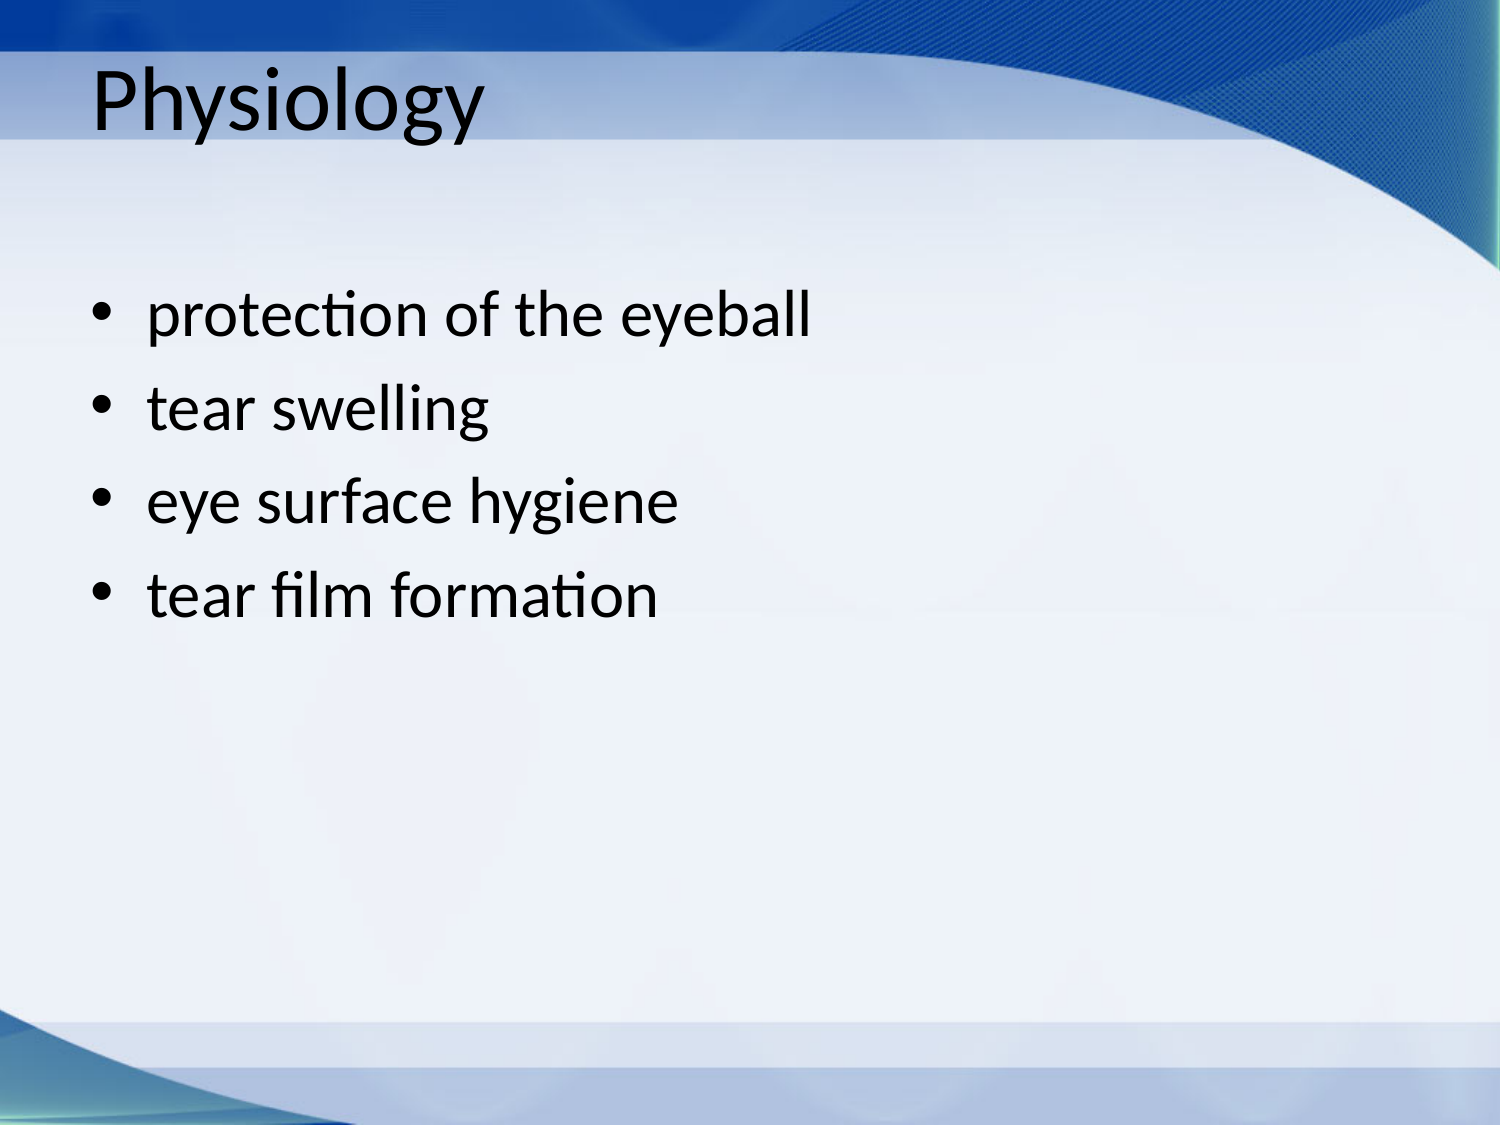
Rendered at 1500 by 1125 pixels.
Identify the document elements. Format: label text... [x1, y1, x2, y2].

picture [0, 0, 1500, 1125]
list protection of the eyeball tear swelling eye surface hygiene tear film formation [75, 262, 1425, 1005]
title Physiology [76, 0, 1427, 188]
